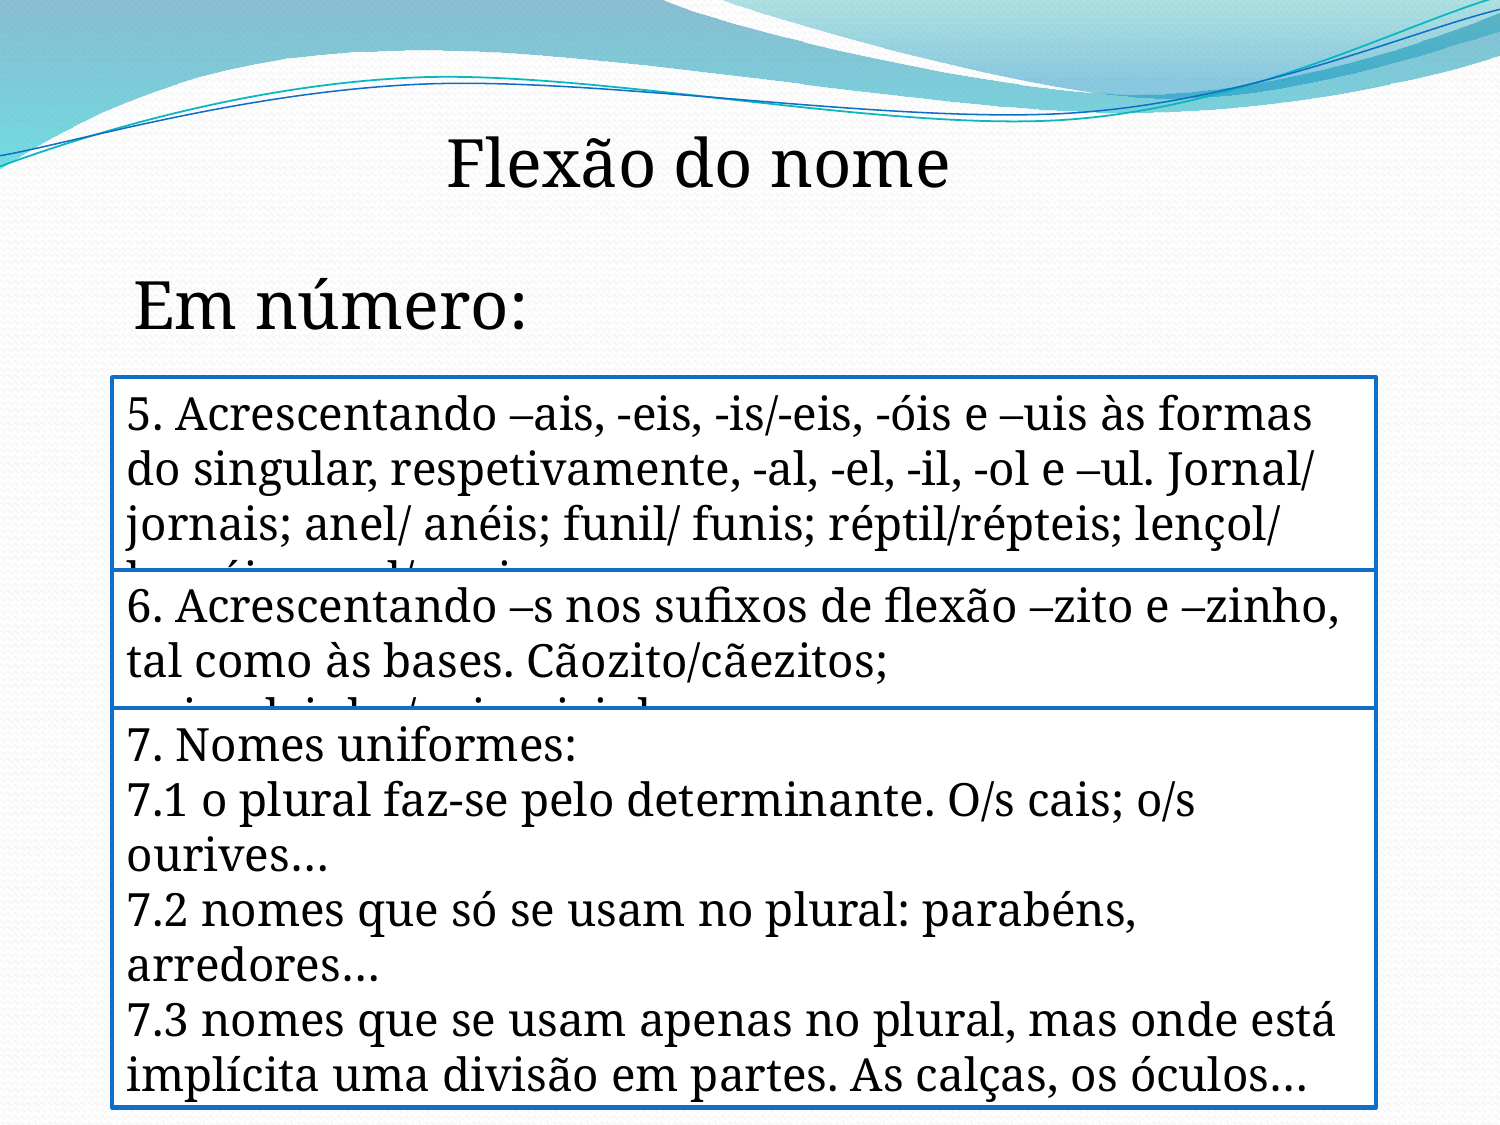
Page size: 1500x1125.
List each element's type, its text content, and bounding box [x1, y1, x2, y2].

text_box 7. Nomes uniformes: 7.1 o plural faz-se pelo determinante. O/s cais; o/s ourives… 7.2 nomes que só se usam no plural: parabéns, arredores… 7.3 nomes que se usam apenas no plural, mas onde está implícita uma divisão em partes. As calças, os óculos… [110, 706, 1378, 1110]
text_box Flexão do nome [431, 113, 966, 209]
text_box 5. Acrescentando –ais, -eis, -is/-eis, -óis e –uis às formas do singular, respetivamente, -al, -el, -il, -ol e –ul. Jornal/ jornais; anel/ anéis; funil/ funis; réptil/répteis; lençol/ lençóis; paul/pauis. [110, 375, 1378, 568]
text_box 6. Acrescentando –s nos sufixos de flexão –zito e –zinho, tal como às bases. Cãozito/cãezitos; animalzinho/animaizinhos... [110, 568, 1378, 706]
text_box Em número: [118, 255, 544, 350]
